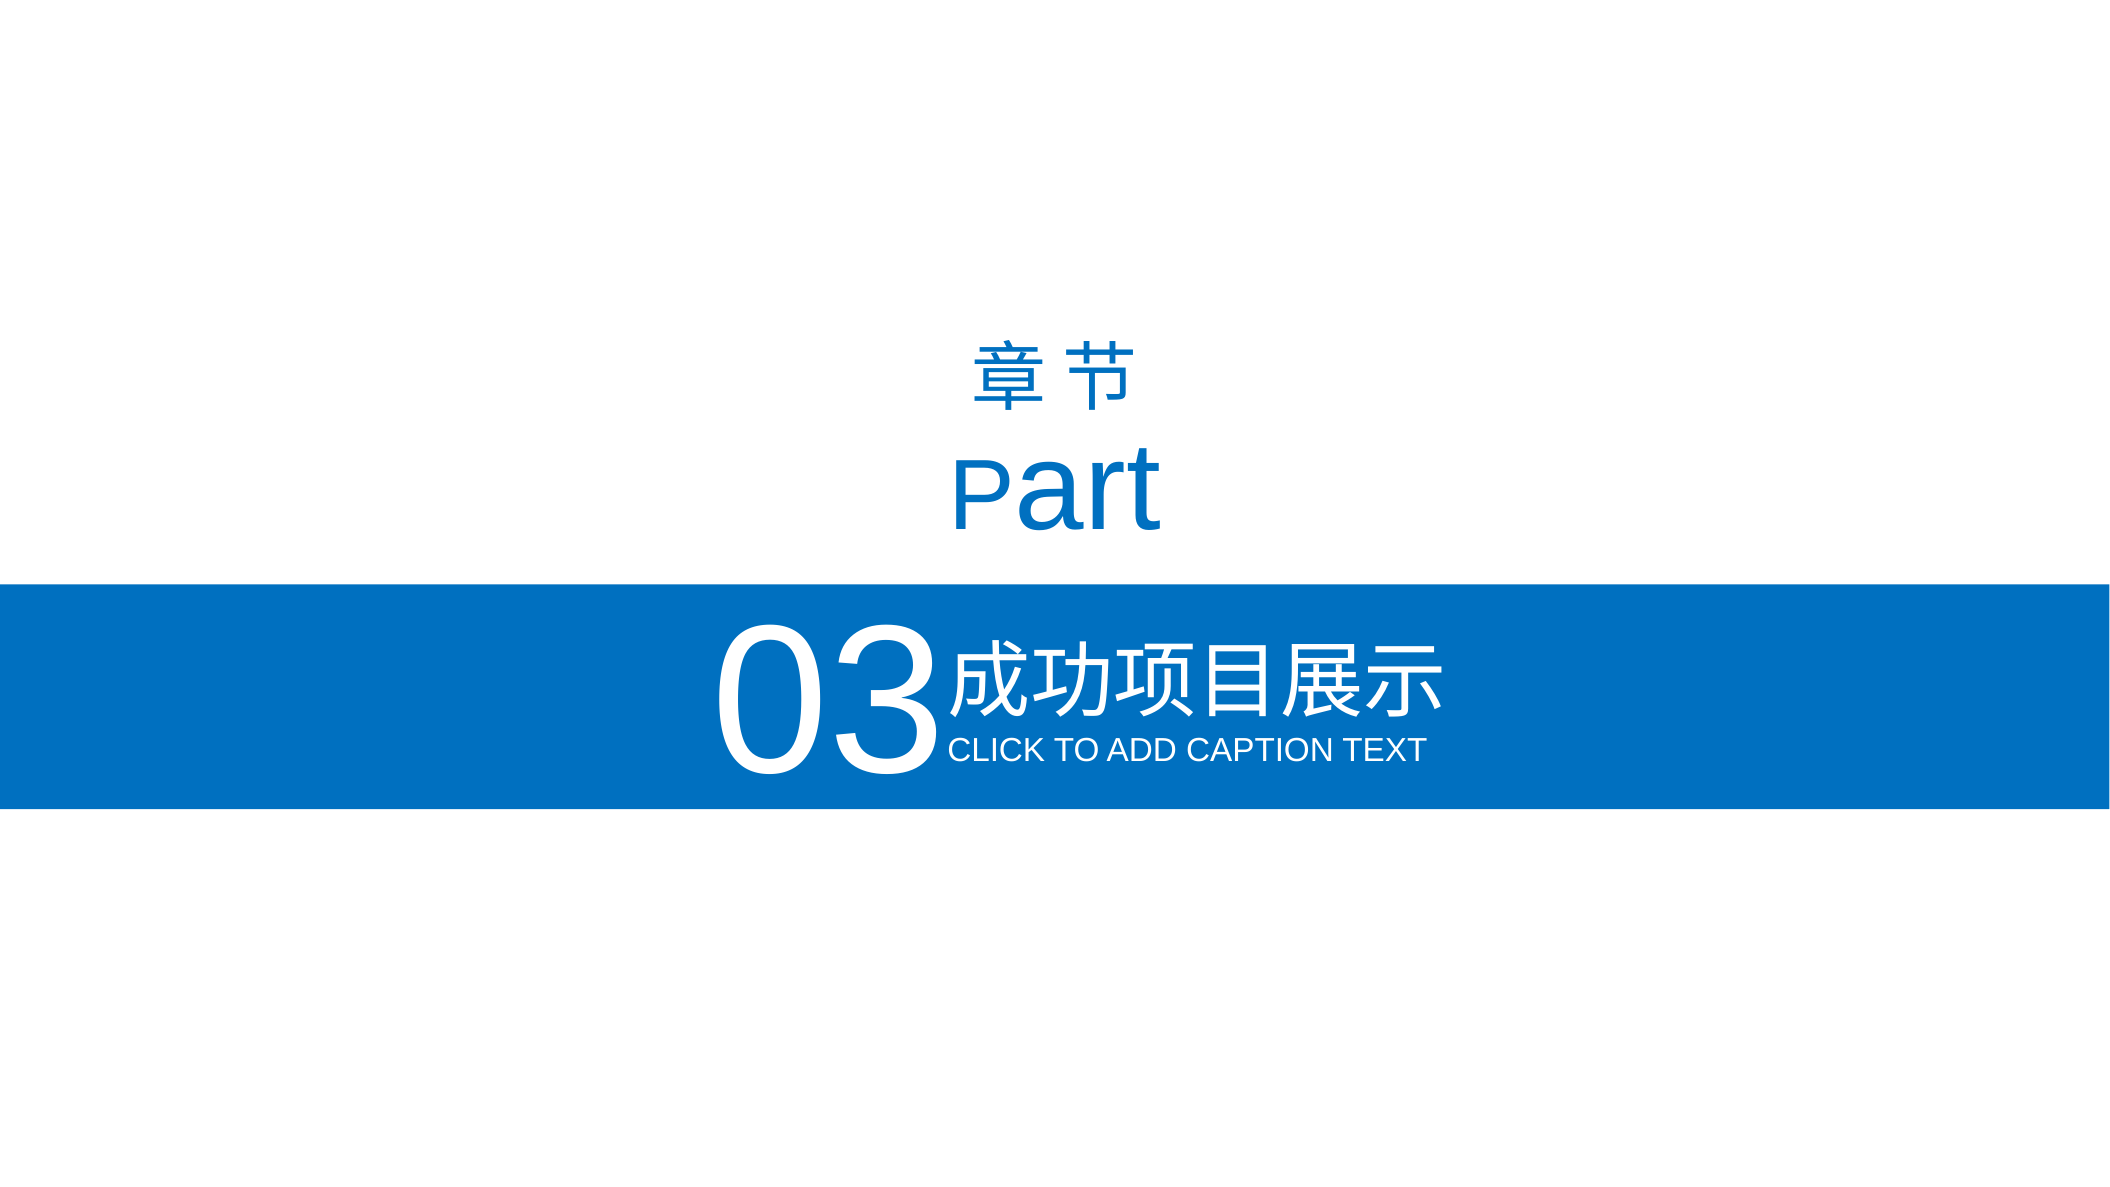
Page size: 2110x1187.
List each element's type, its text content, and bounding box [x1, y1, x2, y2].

text_box Part [948, 404, 1162, 555]
text_box 成功项目展示 [947, 638, 1553, 729]
text_box [947, 583, 2110, 810]
text_box [0, 583, 711, 810]
text_box 章 节 [971, 329, 1139, 420]
text_box 03 [711, 561, 947, 815]
text_box CLICK TO ADD CAPTION TEXT [947, 733, 1553, 770]
